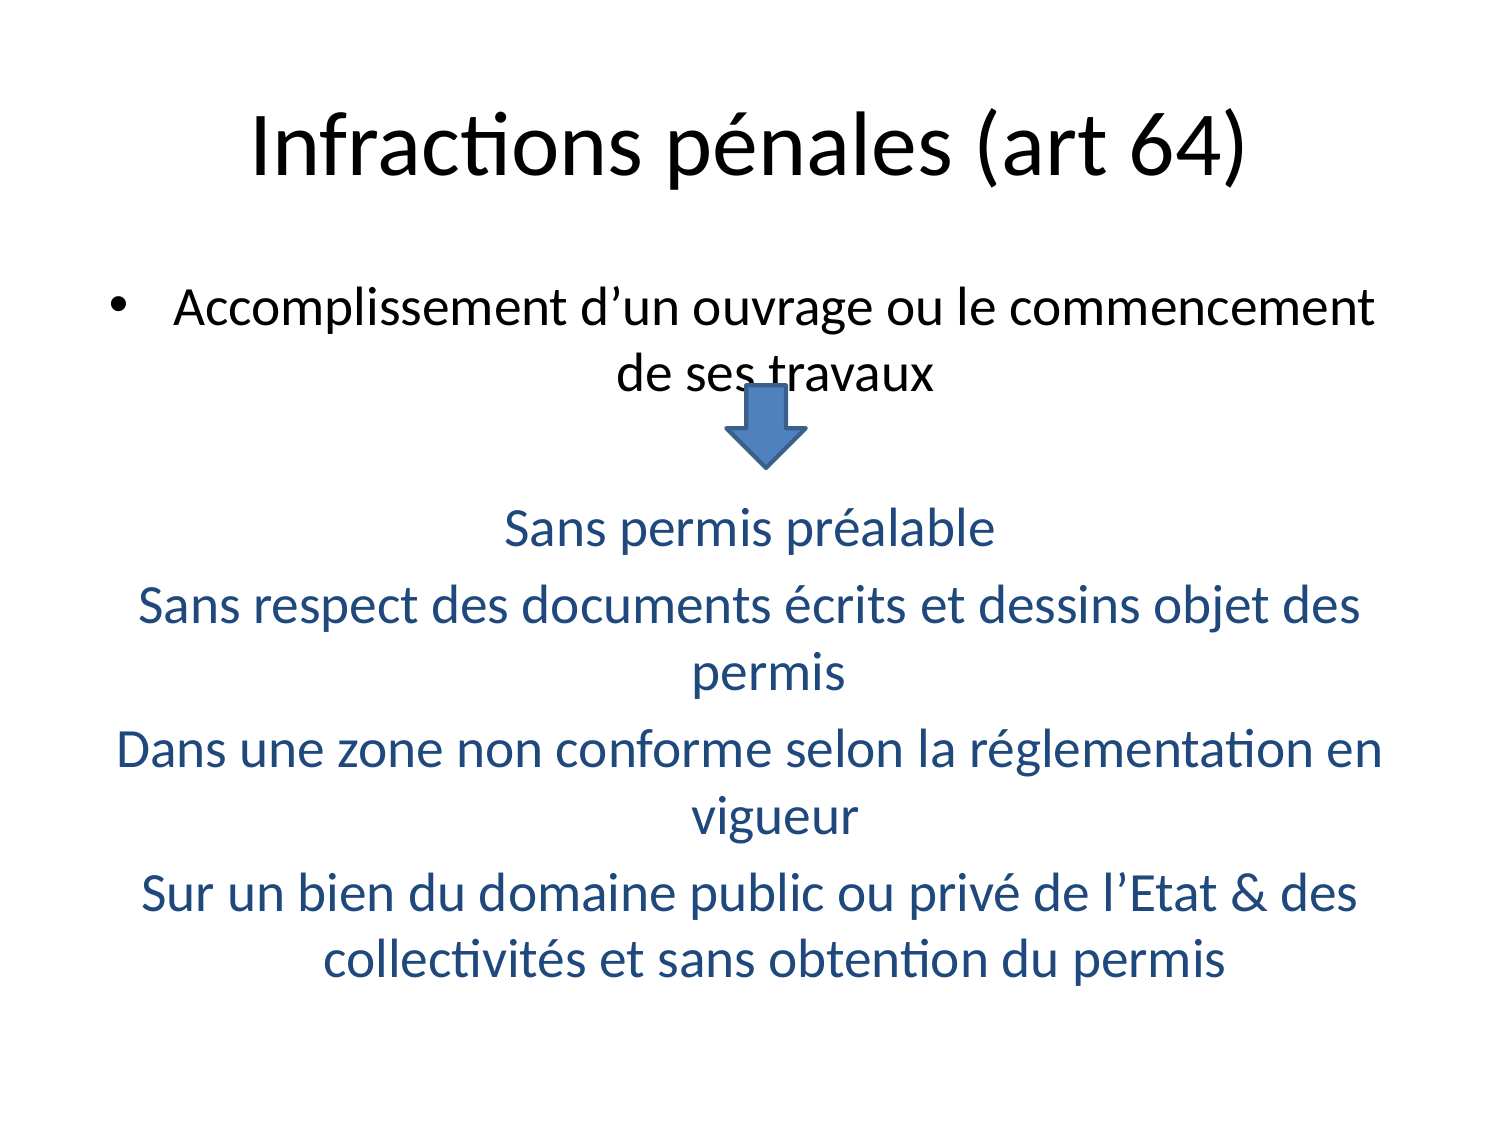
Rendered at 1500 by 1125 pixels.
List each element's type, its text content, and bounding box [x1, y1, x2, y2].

text_box [724, 383, 808, 471]
title Infractions pénales (art 64) [75, 45, 1425, 233]
list Accomplissement d’un ouvrage ou le commencement de ses travaux Sans permis préalable Sans respect des documents écrits et dessins objet des permis Dans une zone non conforme selon la réglementation en vigueur Sur un bien du domaine public ou privé de l’Etat & des collectivités et sans obtention du permis [75, 262, 1425, 1005]
